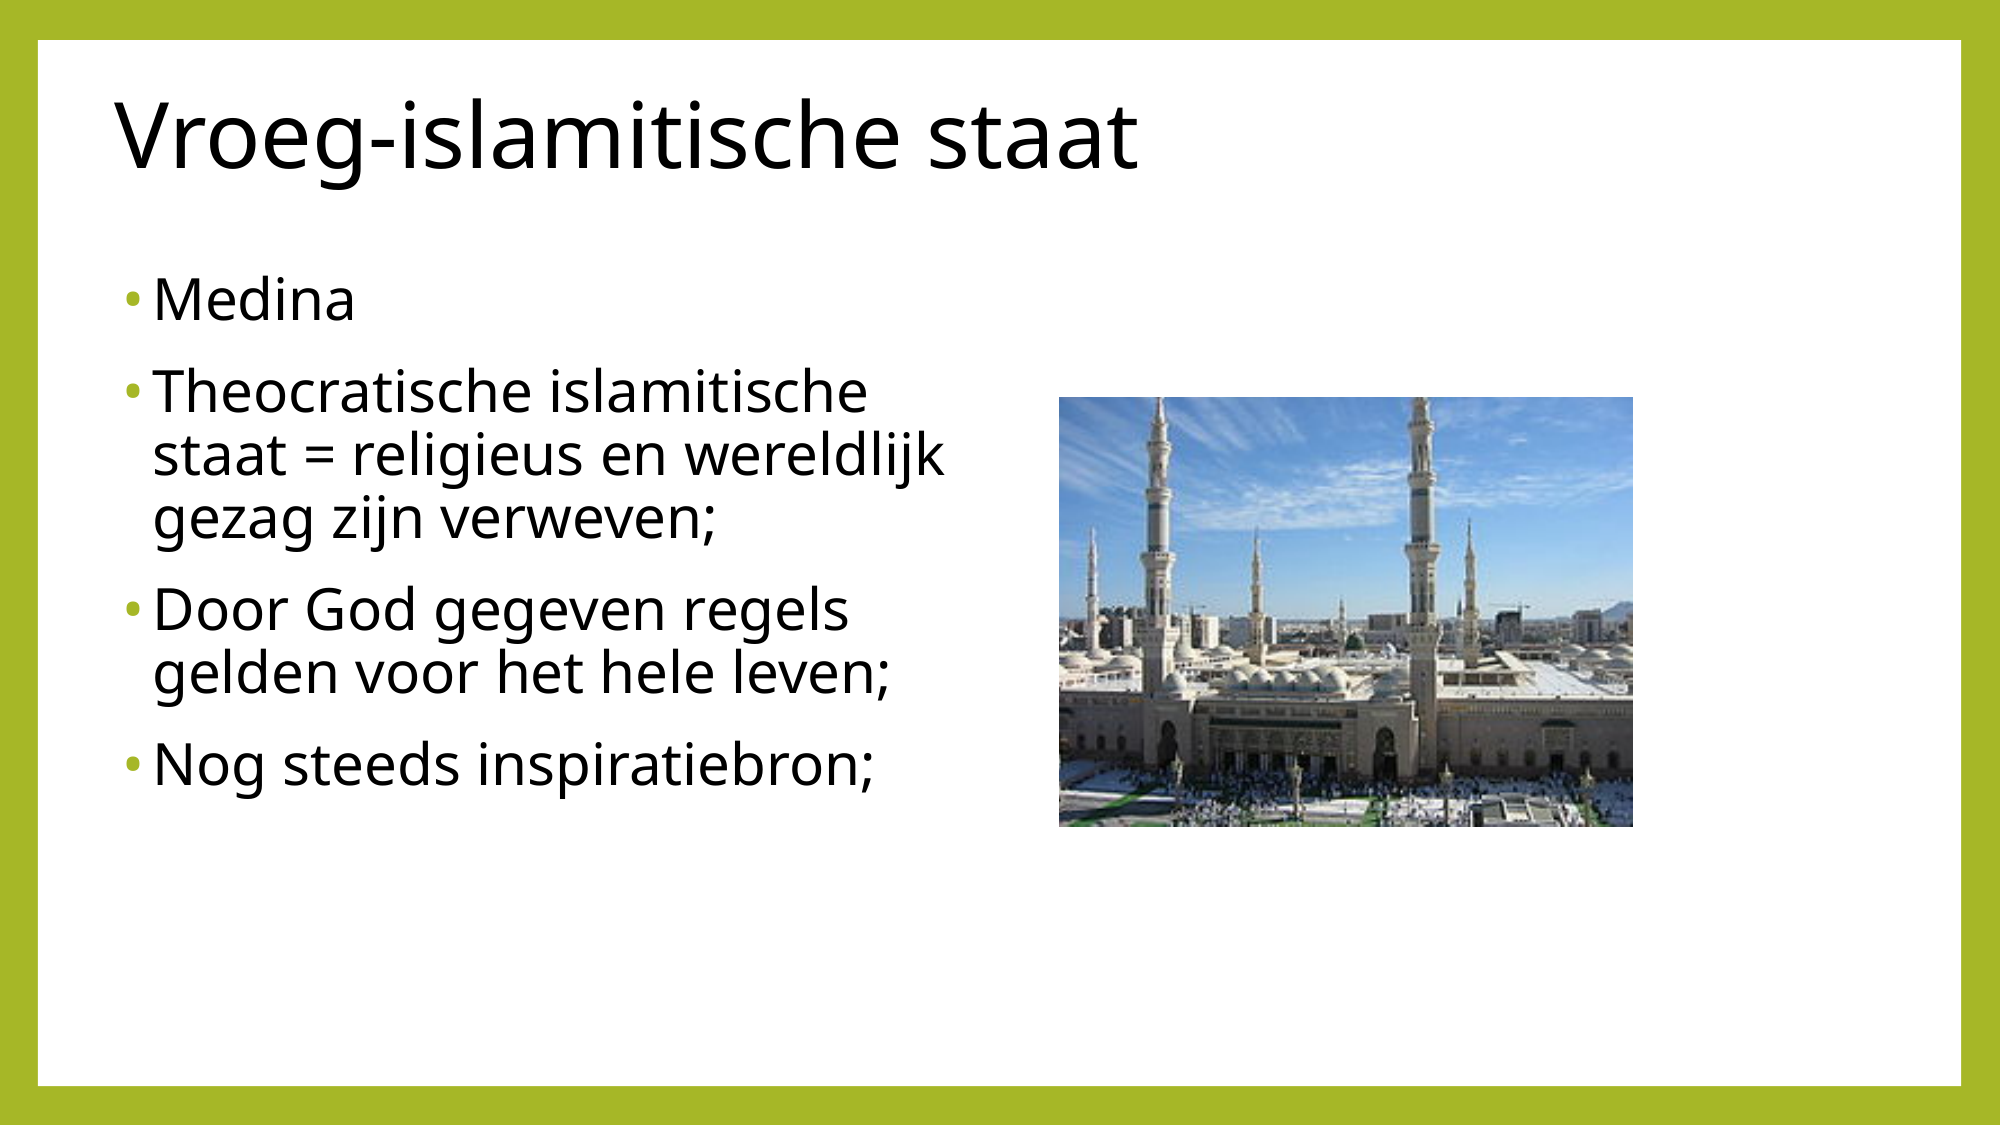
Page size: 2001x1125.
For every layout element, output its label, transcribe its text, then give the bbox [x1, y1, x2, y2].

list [1058, 396, 1634, 828]
title Vroeg-islamitische staat [99, 45, 1900, 233]
list Medina Theocratische islamitische staat = religieus en wereldlijk gezag zijn verweven; Door God gegeven regels gelden voor het hele leven; Nog steeds inspiratiebron; [99, 262, 984, 1005]
